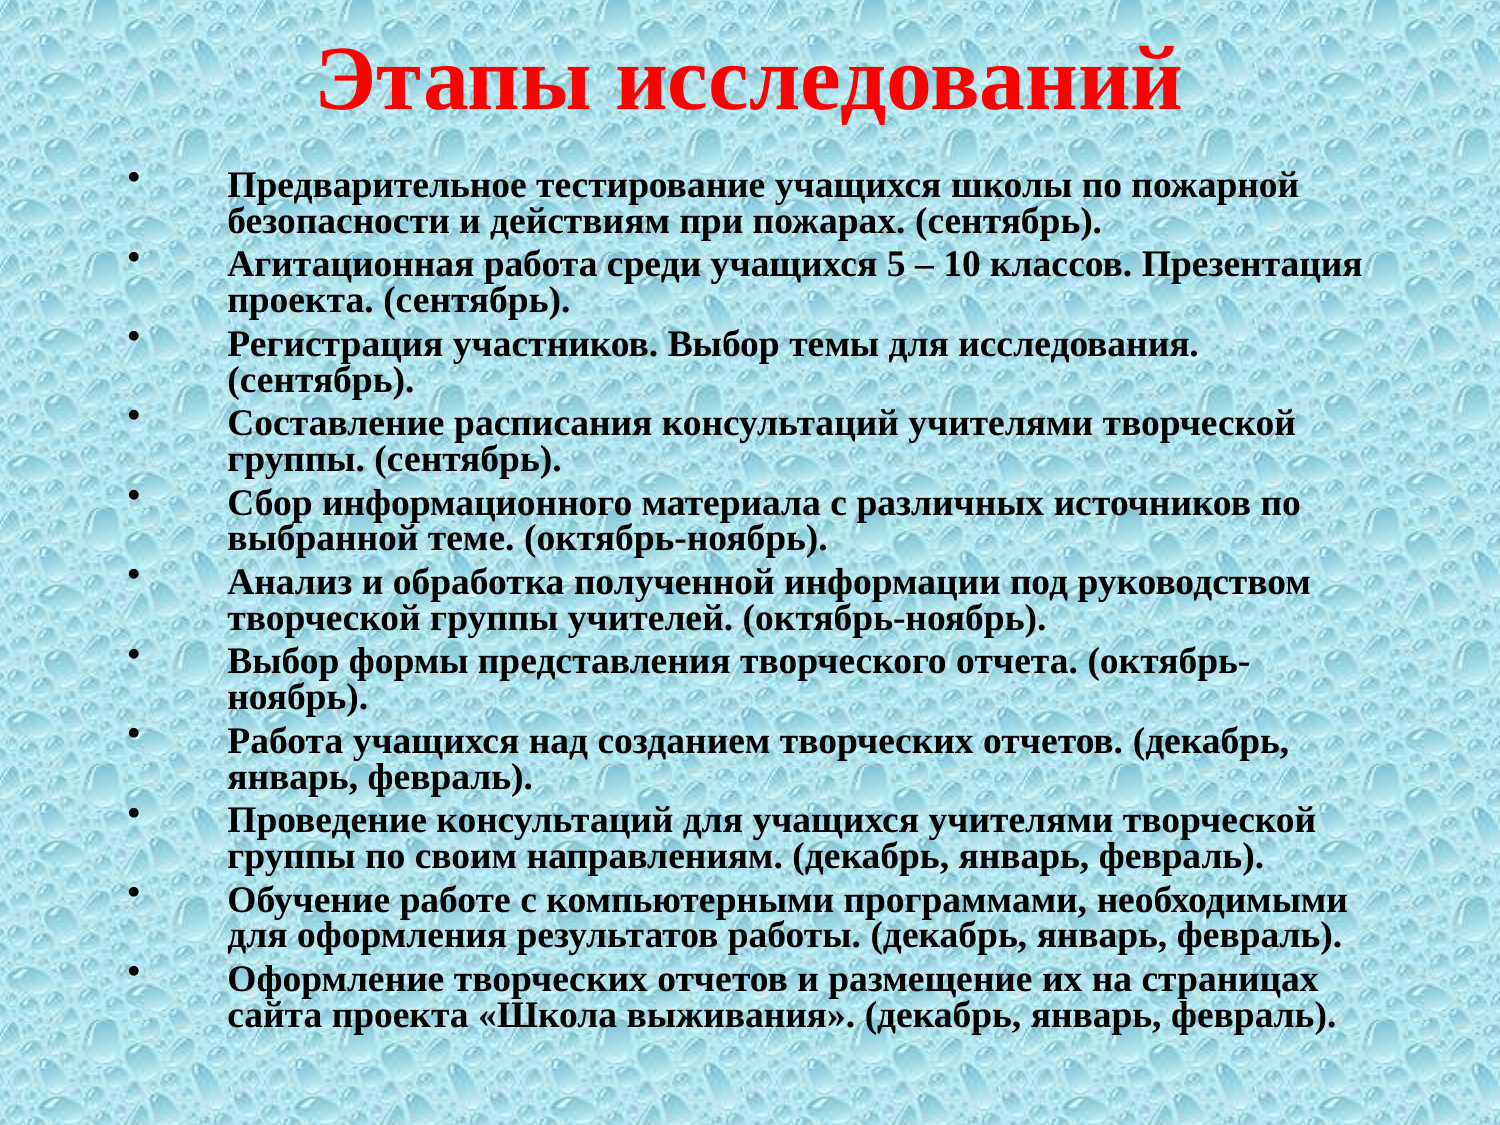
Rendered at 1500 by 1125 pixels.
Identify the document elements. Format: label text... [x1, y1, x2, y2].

list Предварительное тестирование учащихся школы по пожарной безопасности и действиям при пожарах. (сентябрь). Агитационная работа среди учащихся 5 – 10 классов. Презентация проекта. (сентябрь). Регистрация участников. Выбор темы для исследования. (сентябрь). Составление расписания консультаций учителями творческой группы. (сентябрь). Сбор информационного материала с различных источников по выбранной теме. (октябрь-ноябрь). Анализ и обработка полученной информации под руководством творческой группы учителей. (октябрь-ноябрь). Выбор формы представления творческого отчета. (октябрь-ноябрь). Работа учащихся над созданием творческих отчетов. (декабрь, январь, февраль). Проведение консультаций для учащихся учителями творческой группы по своим направлениям. (декабрь, январь, февраль). Обучение работе с компьютерными программами, необходимыми для оформления результатов работы. (декабрь, январь, февраль). Оформление творческих отчетов и размещение их на страницах сайта проекта «Школа выживания». (декабрь, январь, февраль). [112, 160, 1388, 1001]
picture [0, 0, 1500, 1125]
title Этапы исследований [111, 0, 1388, 146]
